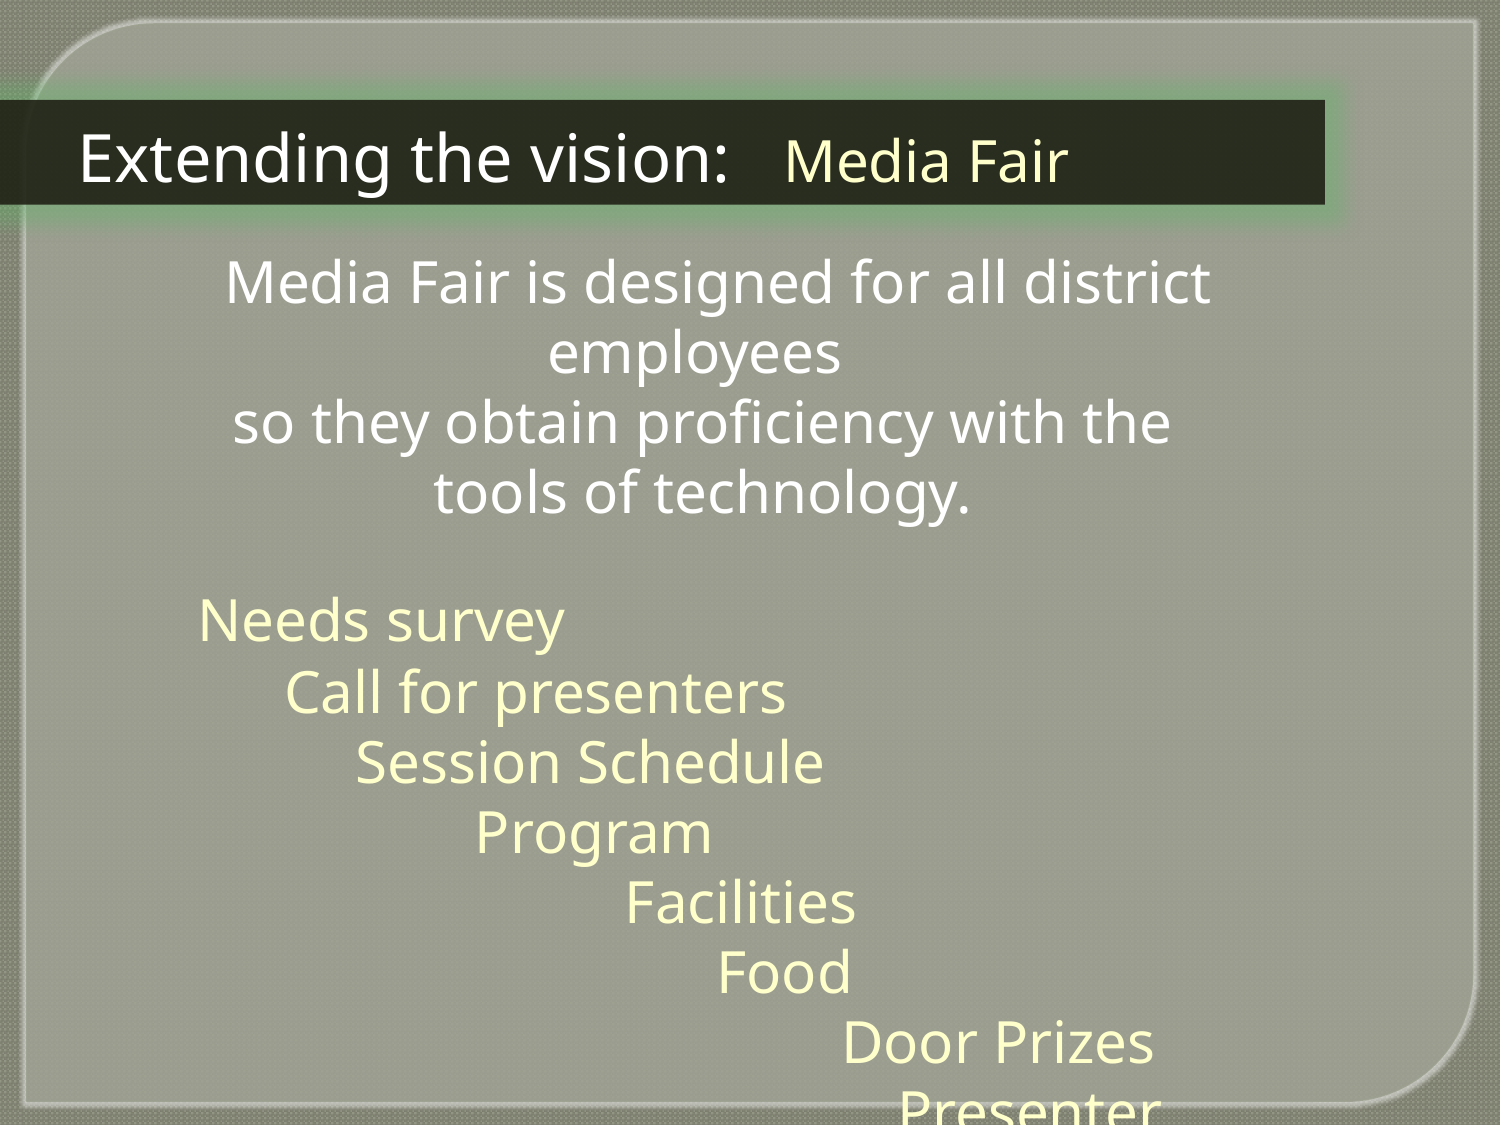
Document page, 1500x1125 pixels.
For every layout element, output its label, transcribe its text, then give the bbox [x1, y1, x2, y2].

text_box Extending the vision: Media Fair [0, 99, 1325, 205]
text_box Media Fair is designed for all district employees so they obtain proficiency with the tools of technology. Needs survey Call for presenters Session Schedule Program Facilities Food Door Prizes Presenter meeting [24, 237, 1500, 1125]
